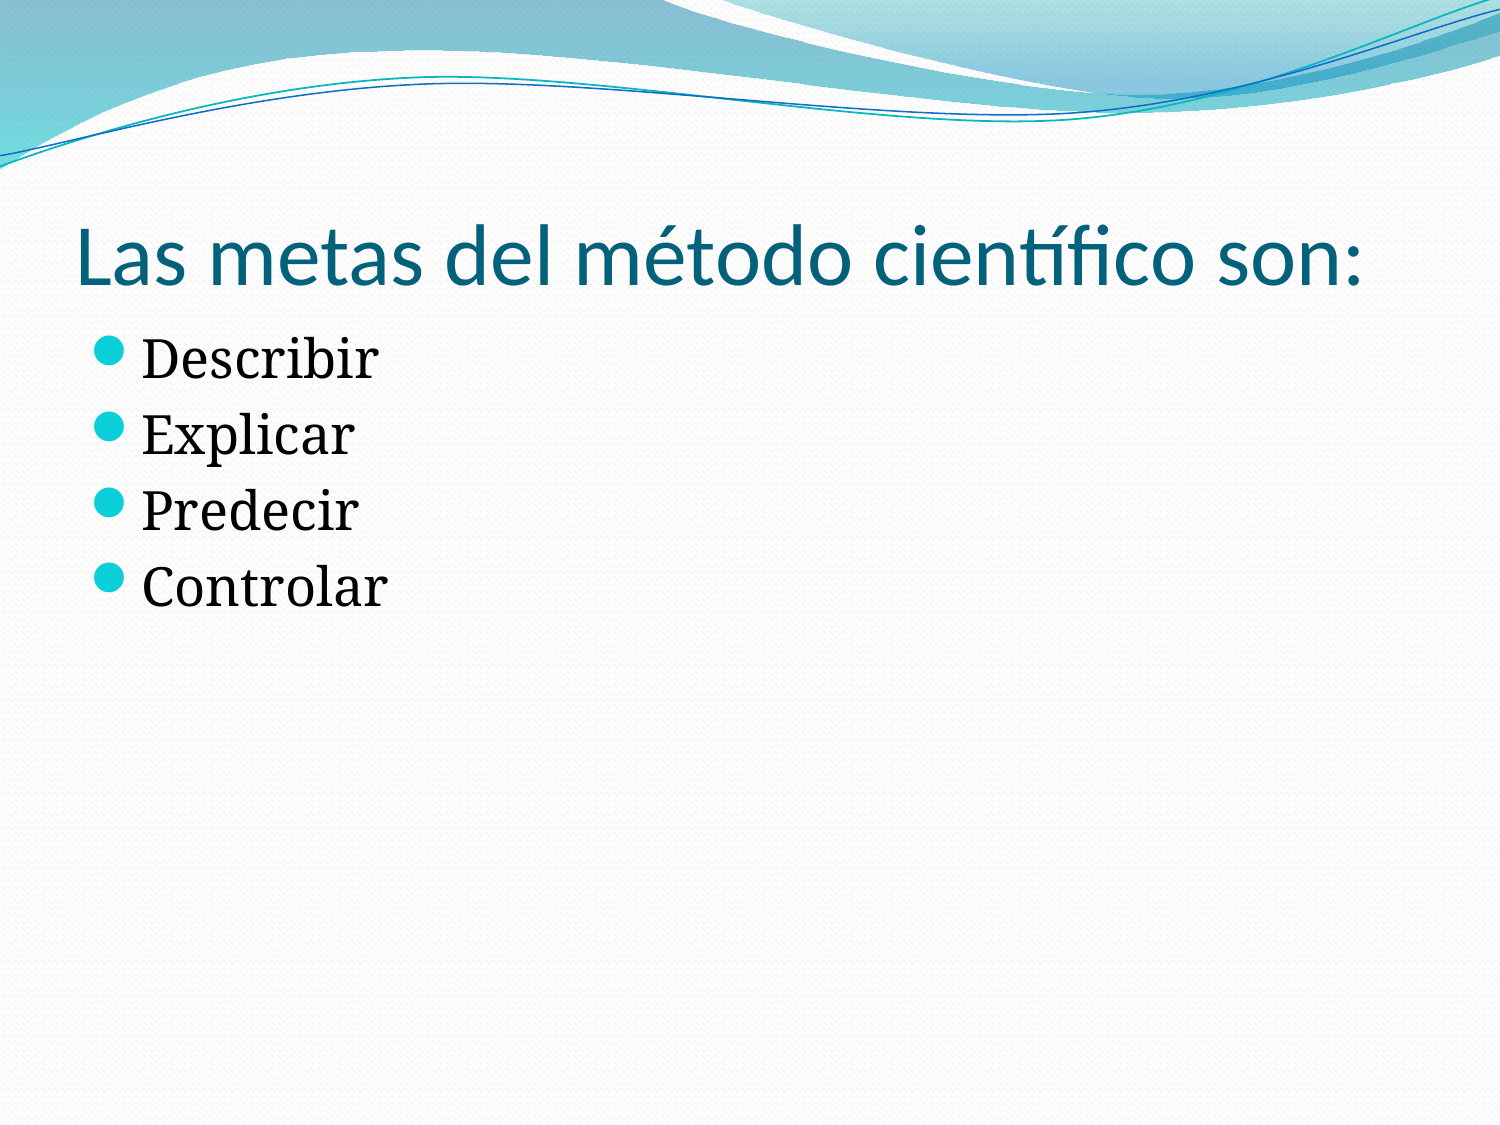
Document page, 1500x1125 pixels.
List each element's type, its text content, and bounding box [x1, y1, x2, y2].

list Describir Explicar Predecir Controlar [75, 317, 1425, 1038]
title Las metas del método científico son: [75, 115, 1425, 303]
